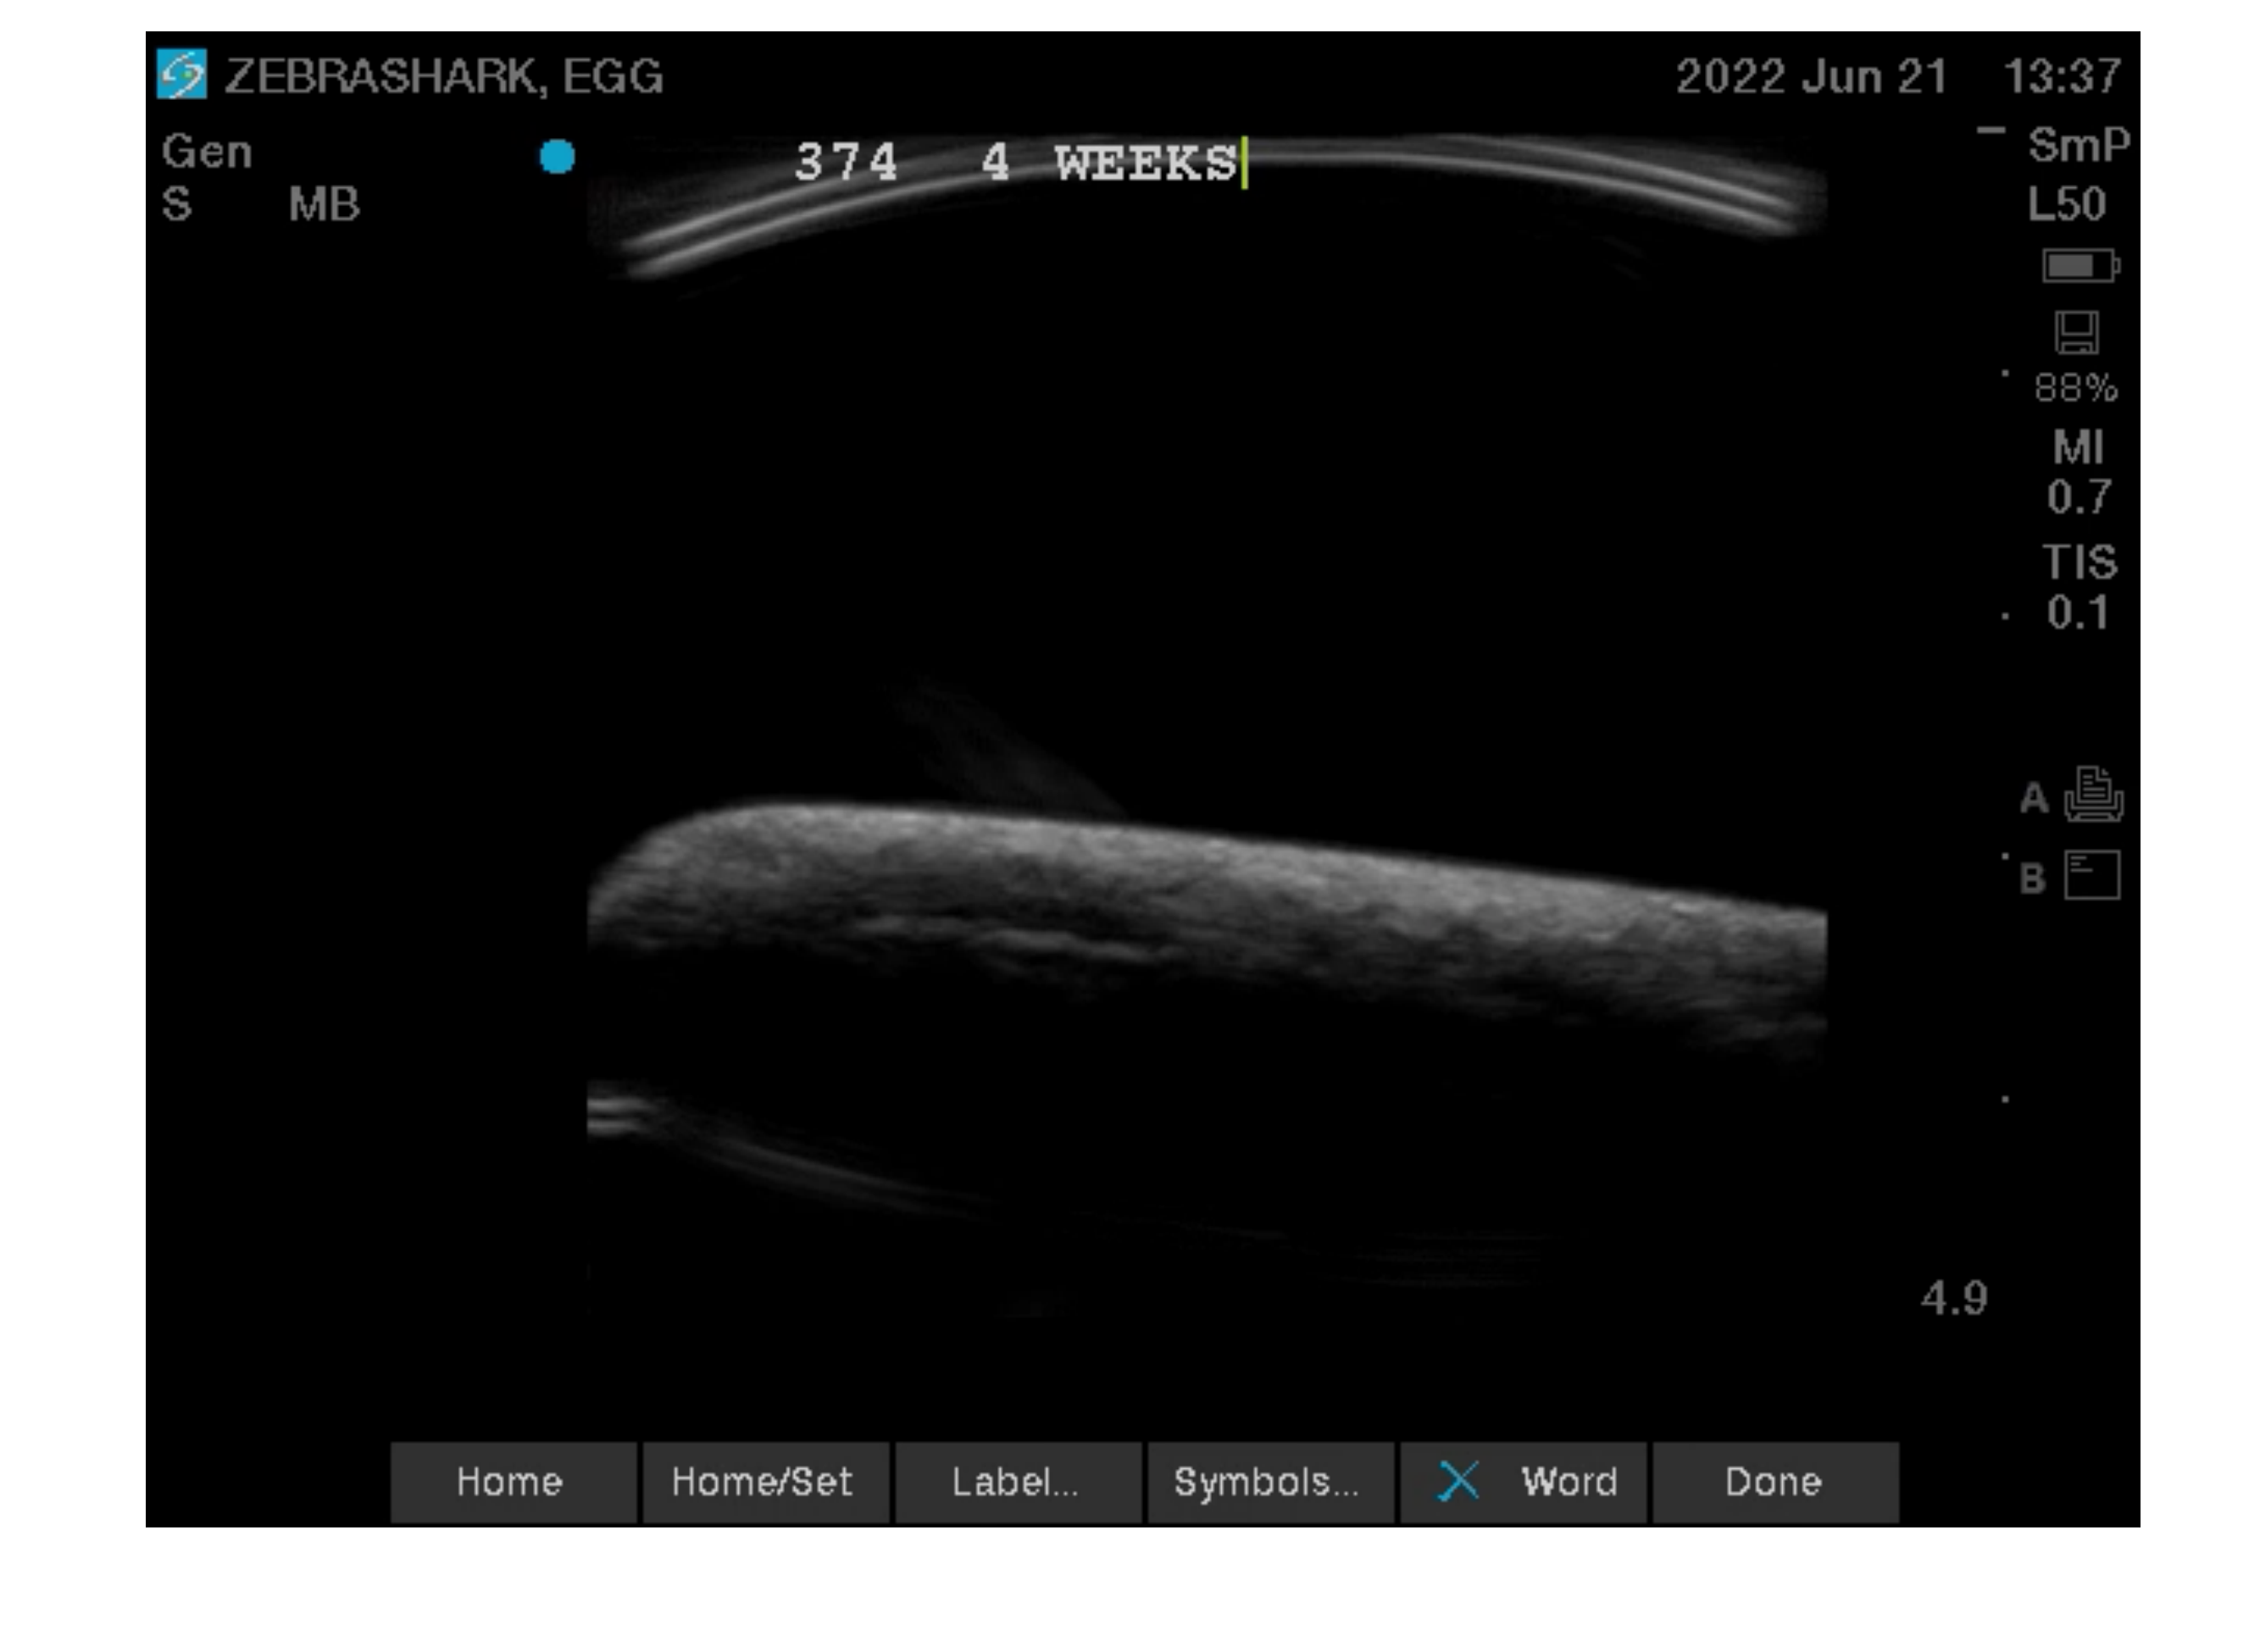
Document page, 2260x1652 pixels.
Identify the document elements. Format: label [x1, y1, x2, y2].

text_box [145, 31, 2141, 1528]
